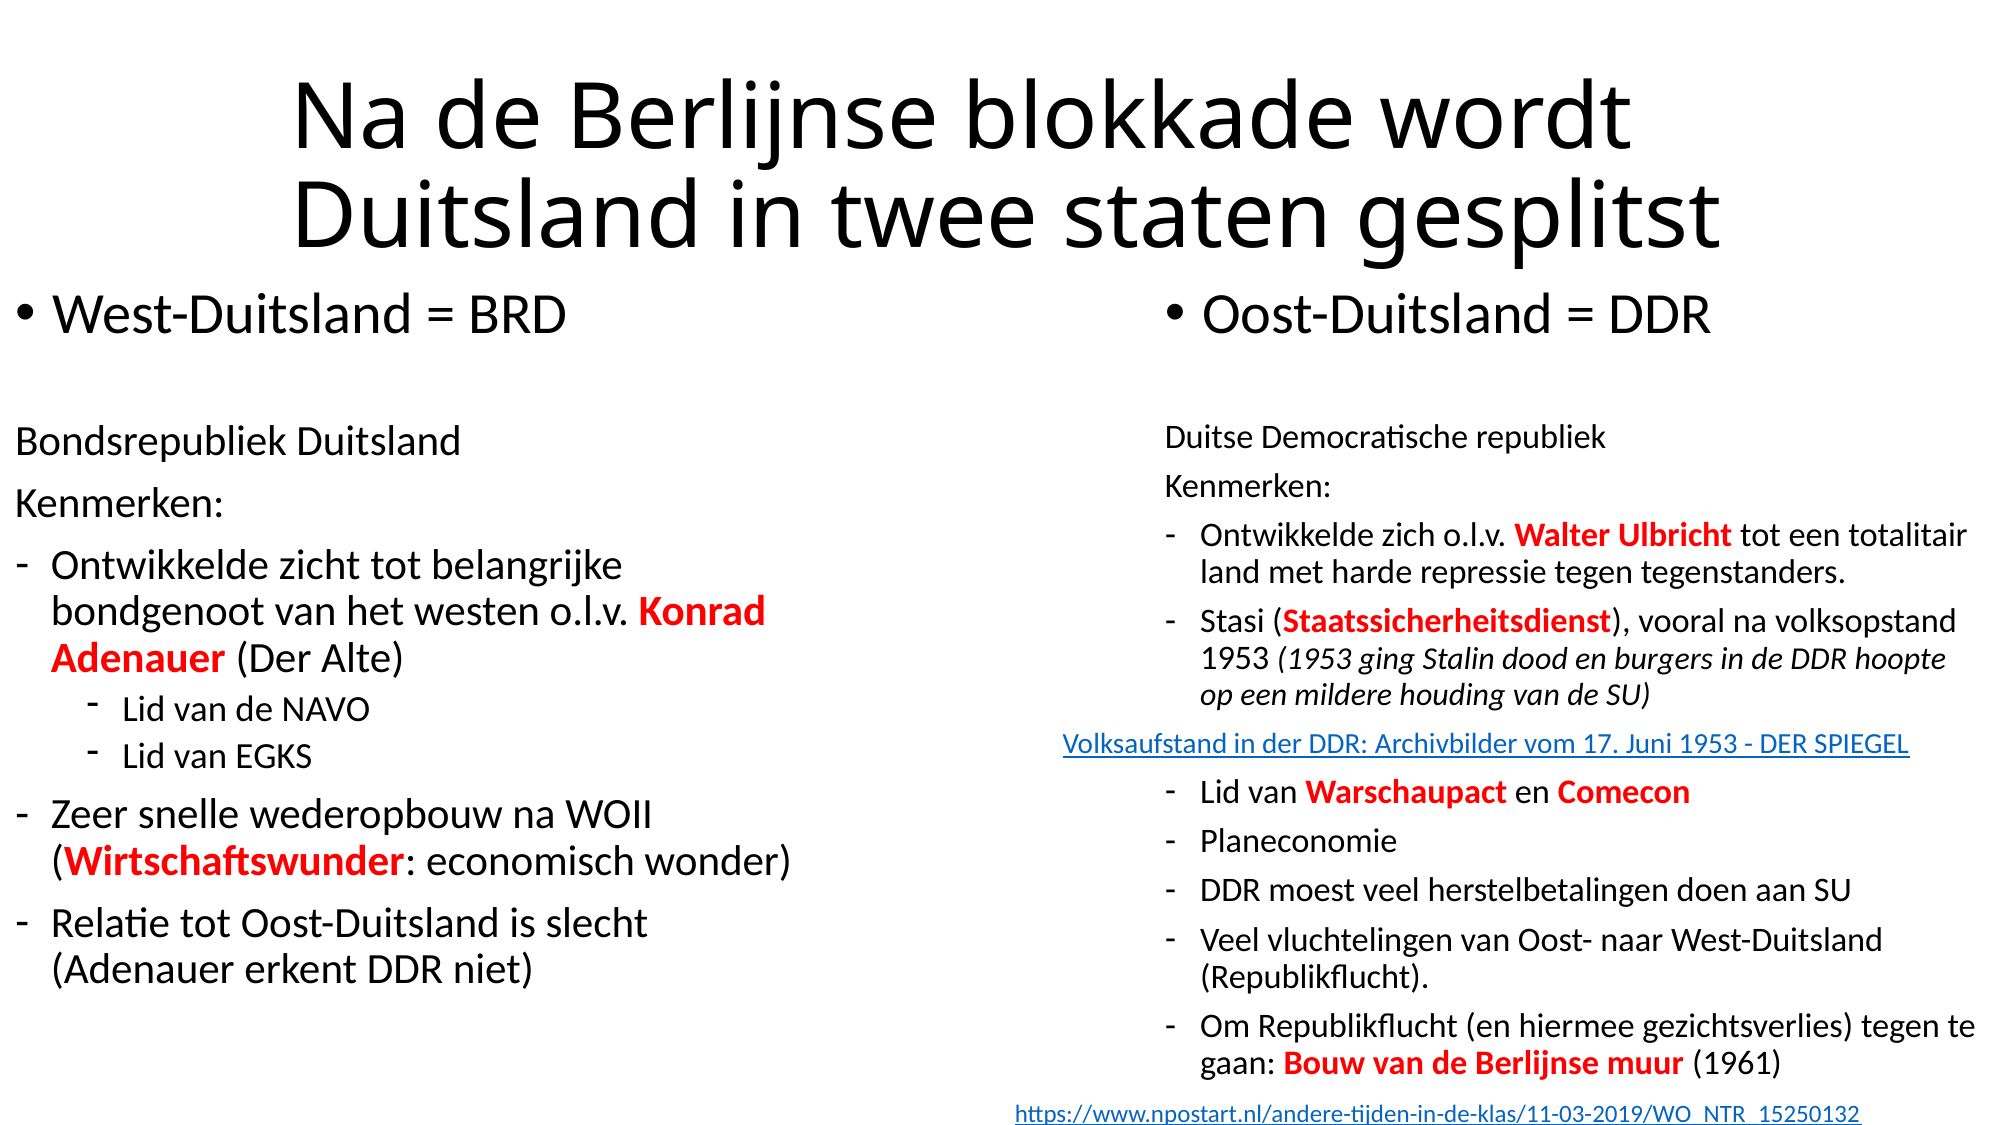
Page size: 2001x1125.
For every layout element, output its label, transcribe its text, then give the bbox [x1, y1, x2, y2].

list West-Duitsland = BRD [0, 275, 847, 410]
list Duitse Democratische republiek Kenmerken: Ontwikkelde zich o.l.v. Walter Ulbricht tot een totalitair land met harde repressie tegen tegenstanders. Stasi (Staatssicherheitsdienst), vooral na volksopstand 1953 (1953 ging Stalin dood en burgers in de DDR hoopte op een mildere houding van de SU) Lid van Warschaupact en Comecon Planeconomie DDR moest veel herstelbetalingen doen aan SU Veel vluchtelingen van Oost- naar West-Duitsland (Republikflucht). Om Republikflucht (en hiermee gezichtsverlies) tegen te gaan: Bouw van de Berlijnse muur (1961) [1149, 410, 2000, 717]
list Oost-Duitsland = DDR [1149, 275, 2000, 410]
list Duitse Democratische republiek Kenmerken: Ontwikkelde zich o.l.v. Walter Ulbricht tot een totalitair land met harde repressie tegen tegenstanders. Stasi (Staatssicherheitsdienst), vooral na volksopstand 1953 (1953 ging Stalin dood en burgers in de DDR hoopte op een mildere houding van de SU) Lid van Warschaupact en Comecon Planeconomie DDR moest veel herstelbetalingen doen aan SU Veel vluchtelingen van Oost- naar West-Duitsland (Republikflucht). Om Republikflucht (en hiermee gezichtsverlies) tegen te gaan: Bouw van de Berlijnse muur (1961) [1149, 768, 2000, 1090]
list Bondsrepubliek Duitsland Kenmerken: Ontwikkelde zicht tot belangrijke bondgenoot van het westen o.l.v. Konrad Adenauer (Der Alte) Lid van de NAVO Lid van EGKS Zeer snelle wederopbouw na WOII (Wirtschaftswunder: economisch wonder) Relatie tot Oost-Duitsland is slecht (Adenauer erkent DDR niet) [0, 410, 847, 1016]
text_box https://www.npostart.nl/andere-tijden-in-de-klas/11-03-2019/WO_NTR_15250132 [999, 1090, 2000, 1125]
title Na de Berlijnse blokkade wordt Duitsland in twee staten gesplitst [275, 59, 2000, 278]
text_box Volksaufstand in der DDR: Archivbilder vom 17. Juni 1953 - DER SPIEGEL [1047, 717, 2000, 768]
